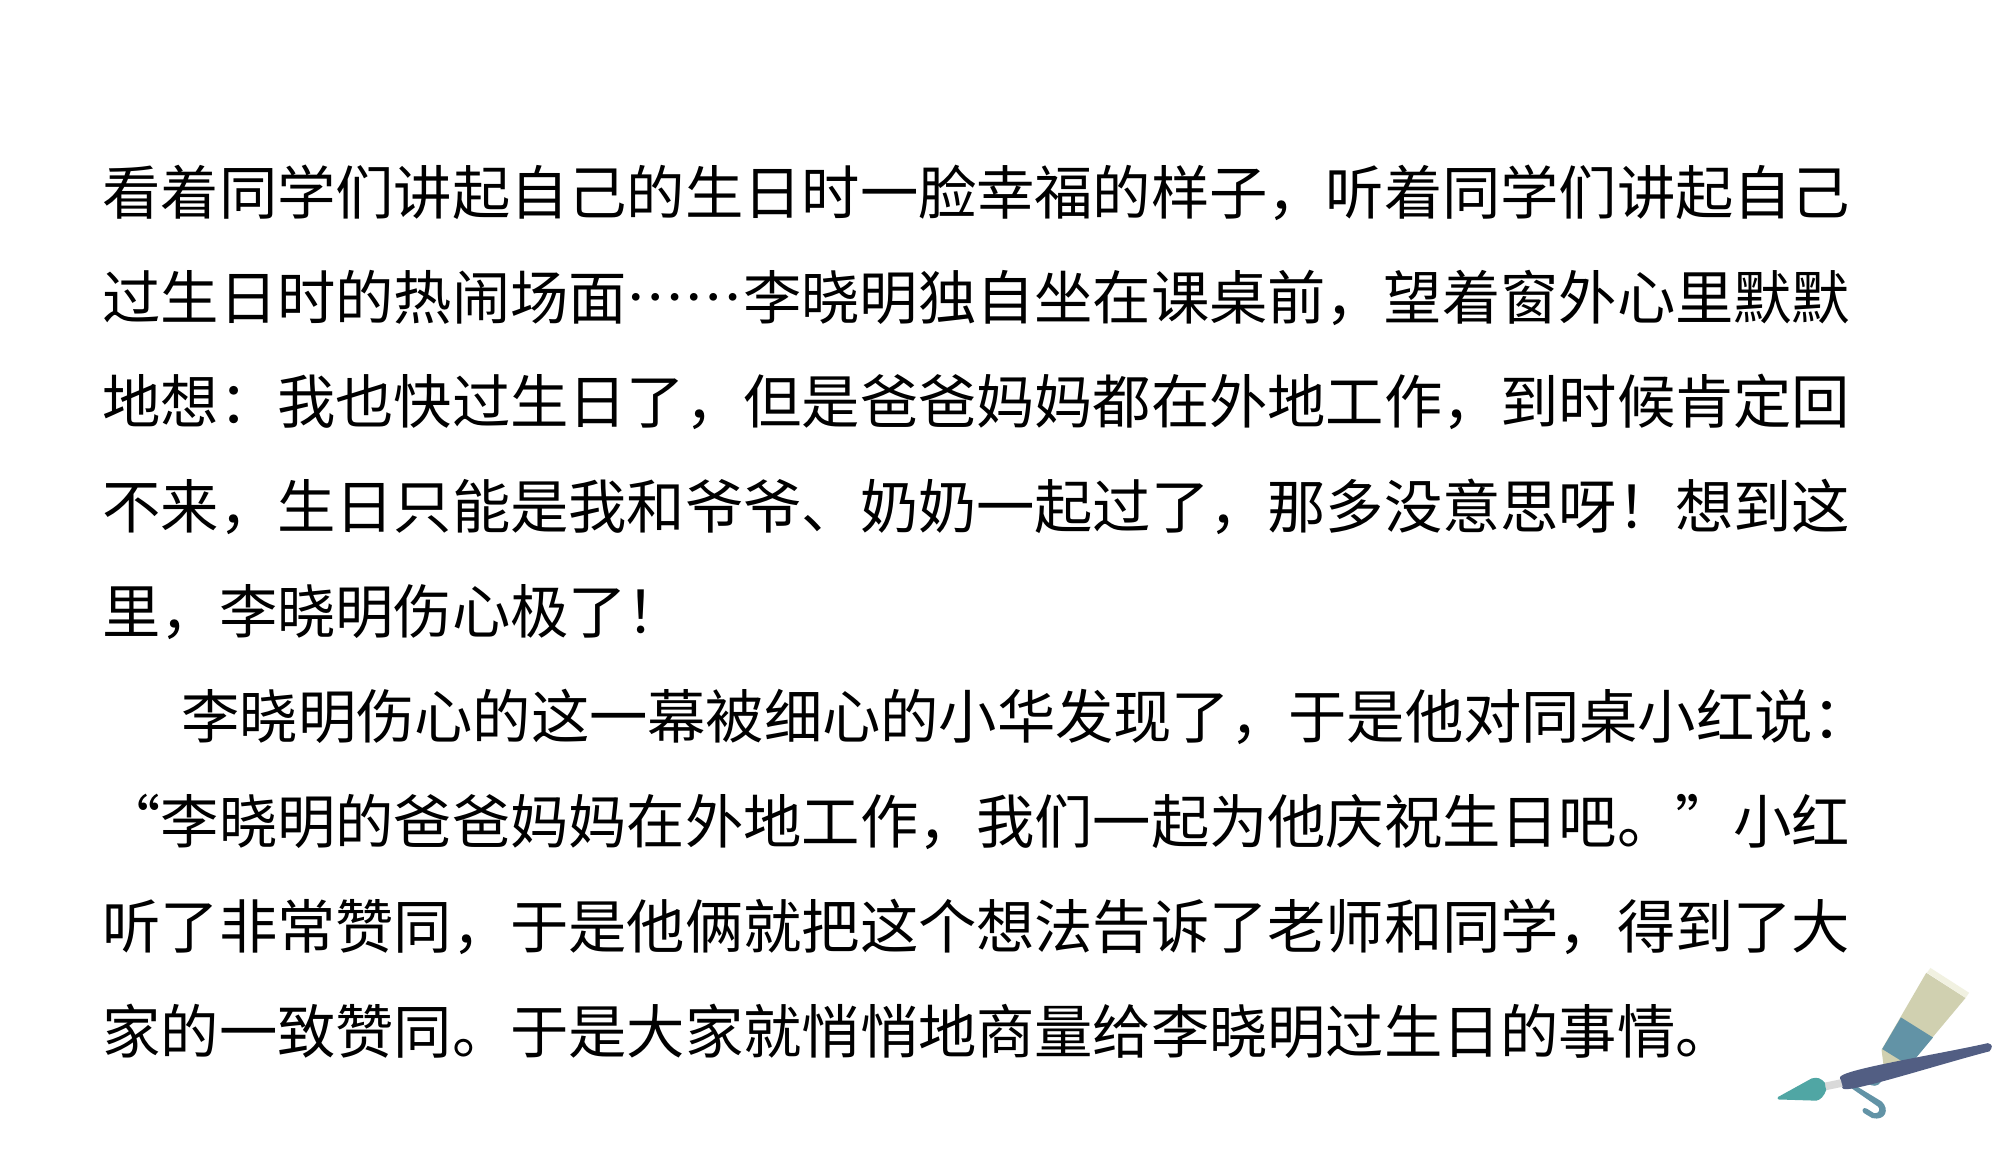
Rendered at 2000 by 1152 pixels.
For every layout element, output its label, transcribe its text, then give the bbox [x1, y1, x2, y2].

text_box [1811, 970, 1974, 1152]
text_box 看着同学们讲起自己的生日时一脸幸福的样子，听着同学们讲起自己过生日时的热闹场面……李晓明独自坐在课桌前，望着窗外心里默默地想：我也快过生日了，但是爸爸妈妈都在外地工作，到时候肯定回不来，生日只能是我和爷爷、奶奶一起过了，那多没意思呀！想到这里，李晓明伤心极了！ 李晓明伤心的这一幕被细心的小华发现了，于是他对同桌小红说：“李晓明的爸爸妈妈在外地工作，我们一起为他庆祝生日吧。”小红听了非常赞同，于是他俩就把这个想法告诉了老师和同学，得到了大家的一致赞同。于是大家就悄悄地商量给李晓明过生日的事情。 [87, 113, 1871, 1073]
